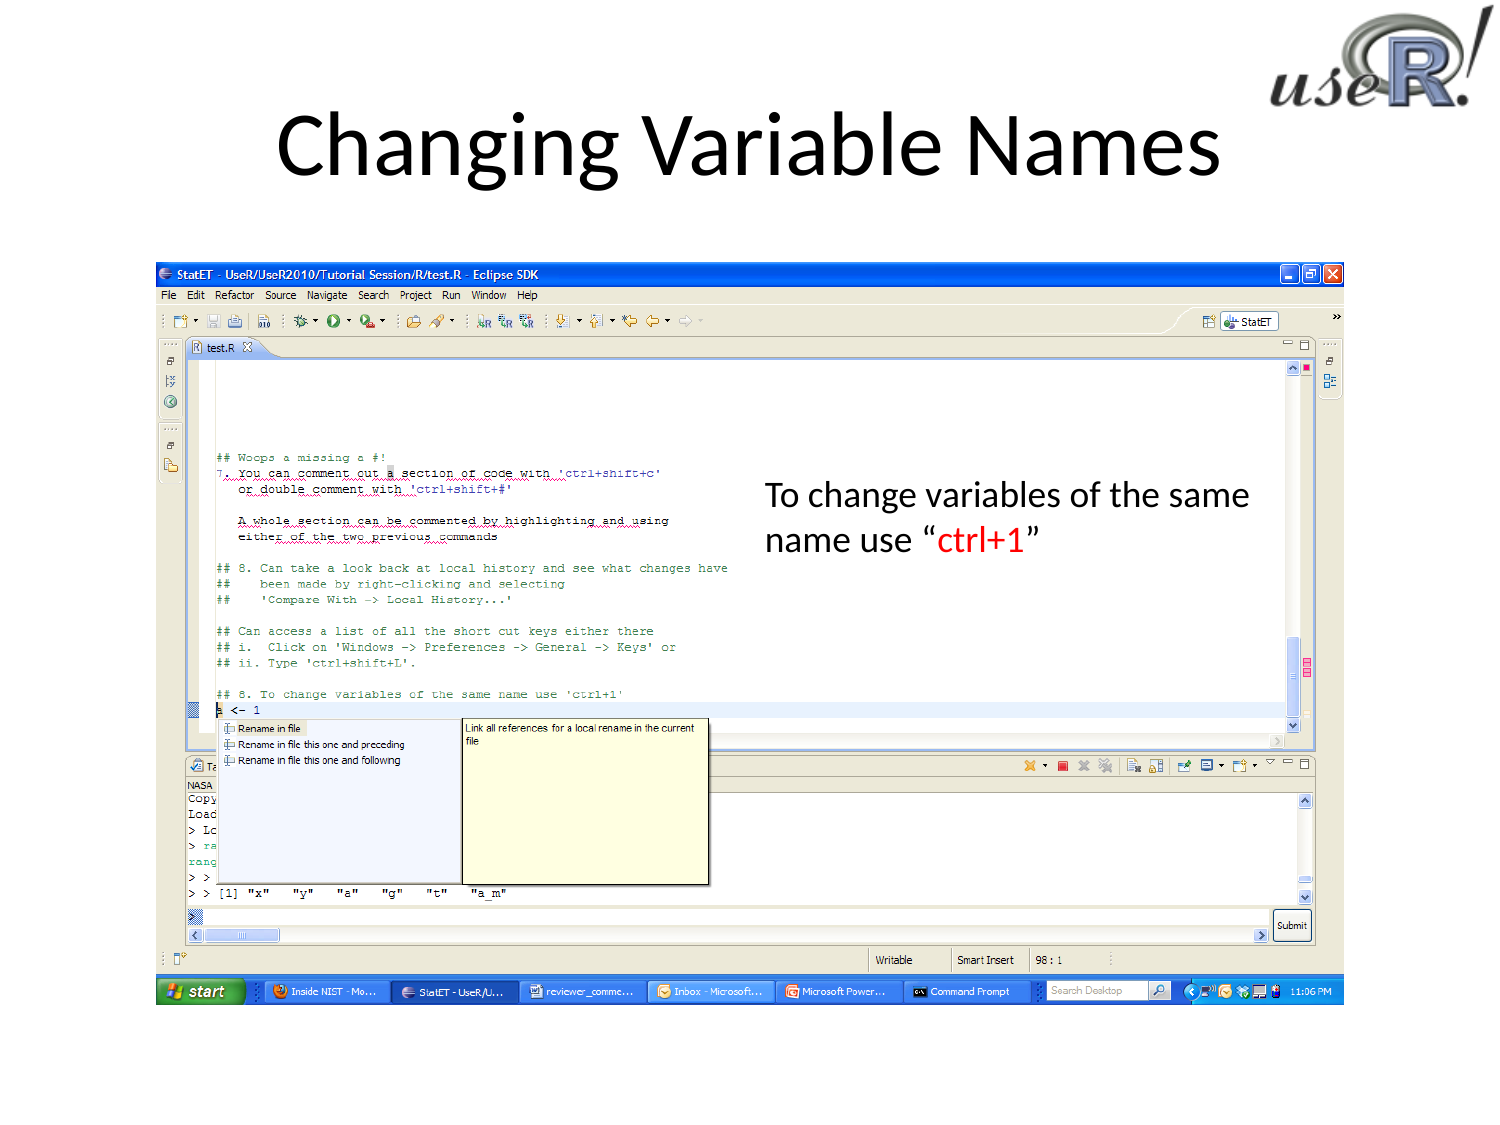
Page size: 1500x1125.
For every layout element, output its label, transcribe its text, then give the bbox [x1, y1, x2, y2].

title Changing Variable Names [75, 45, 1425, 233]
picture [1265, 0, 1500, 113]
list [155, 262, 1345, 1006]
